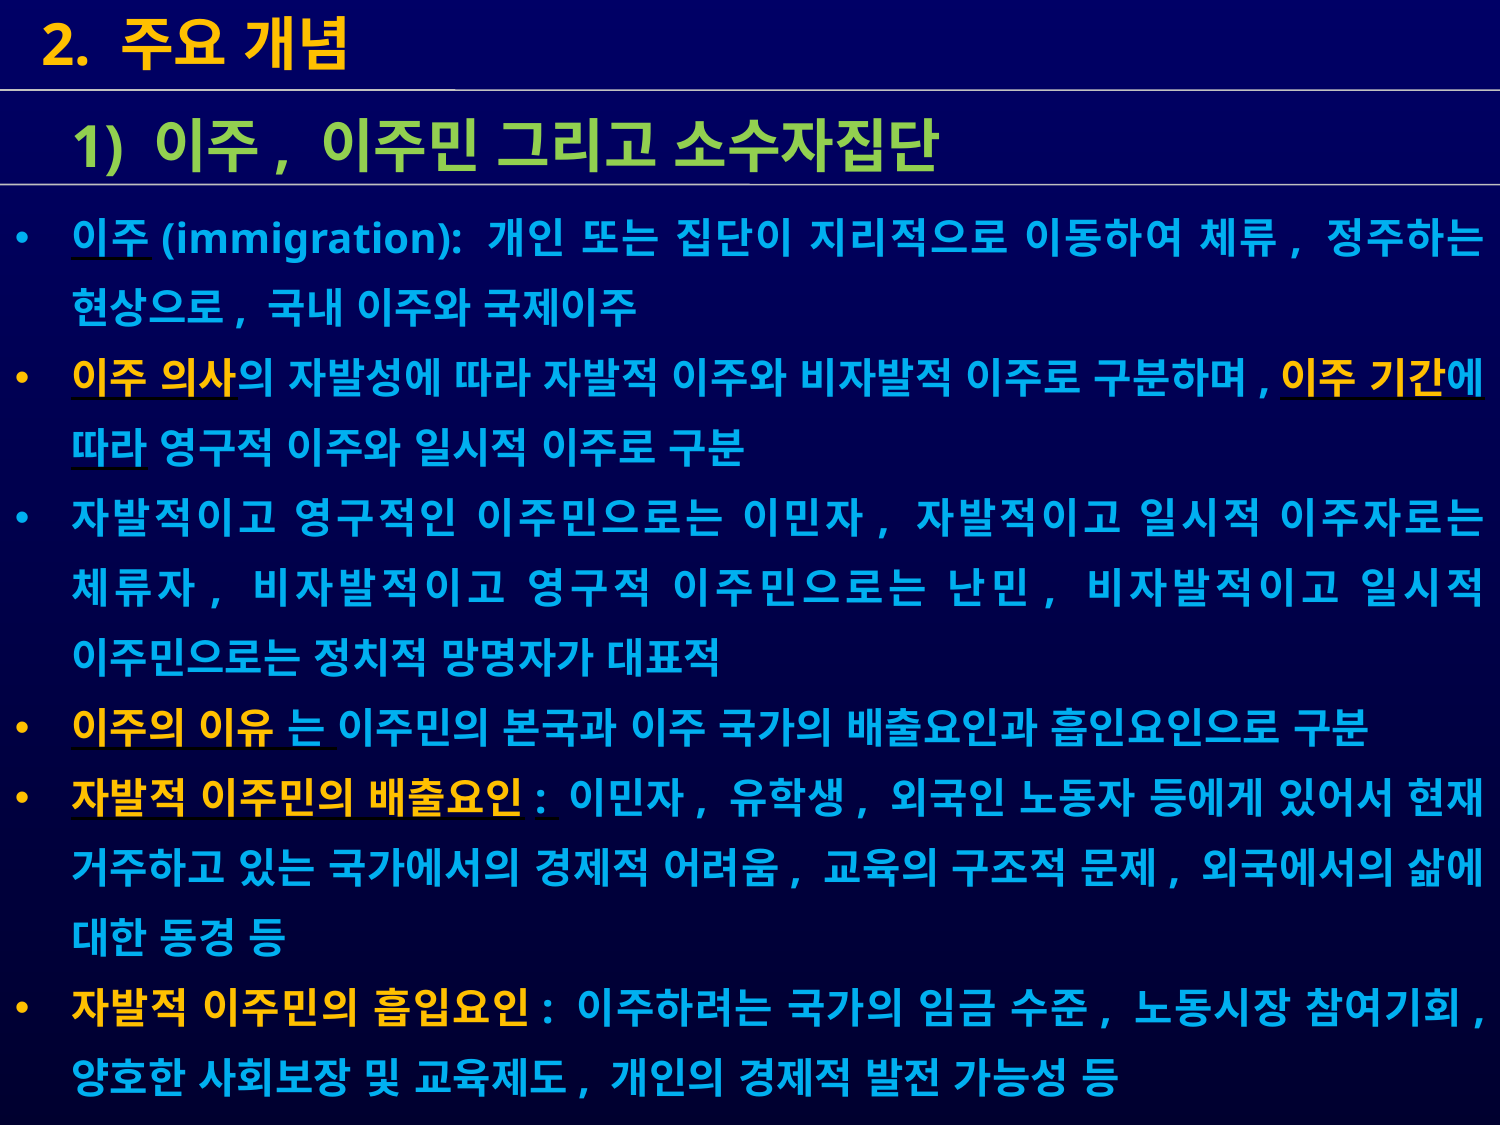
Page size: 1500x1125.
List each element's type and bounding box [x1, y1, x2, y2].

text_box [0, 0, 1500, 1109]
